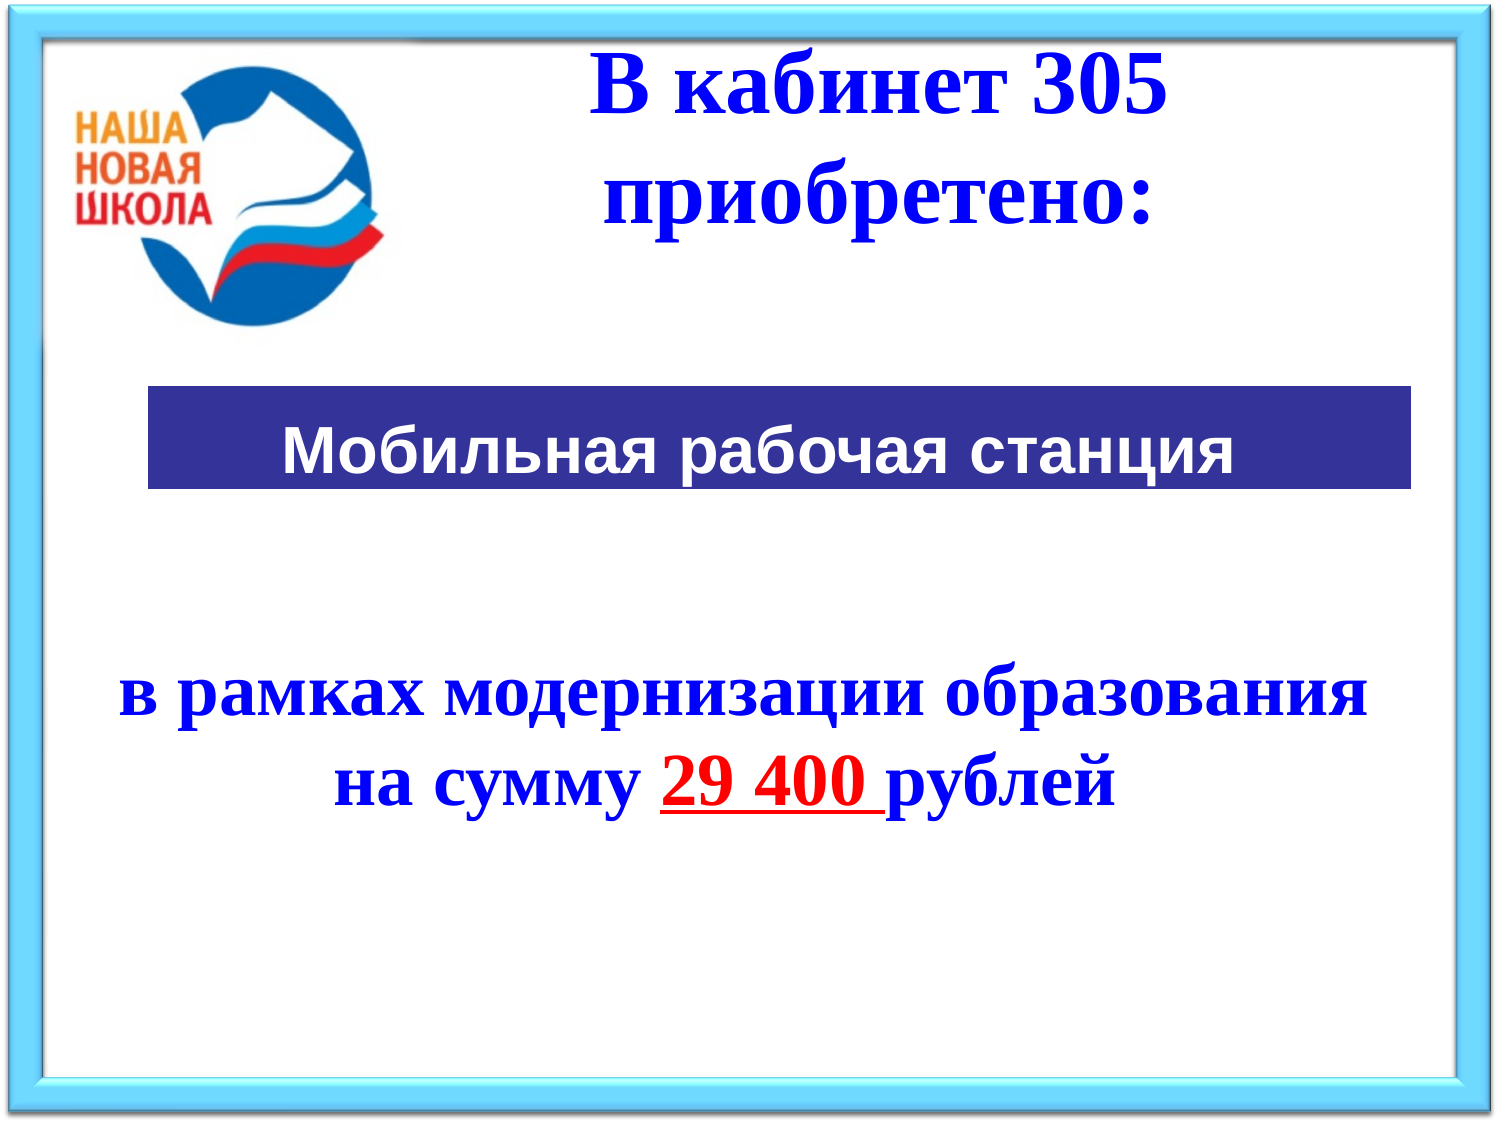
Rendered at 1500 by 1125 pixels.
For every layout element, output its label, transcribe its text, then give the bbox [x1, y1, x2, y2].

title В кабинет 305 приобретено: [324, 0, 1435, 154]
picture [29, 30, 432, 362]
table_header Мобильная рабочая станция [148, 386, 1411, 489]
subtitle в рамках модернизации образования на сумму 29 400 рублей [76, 633, 1412, 851]
